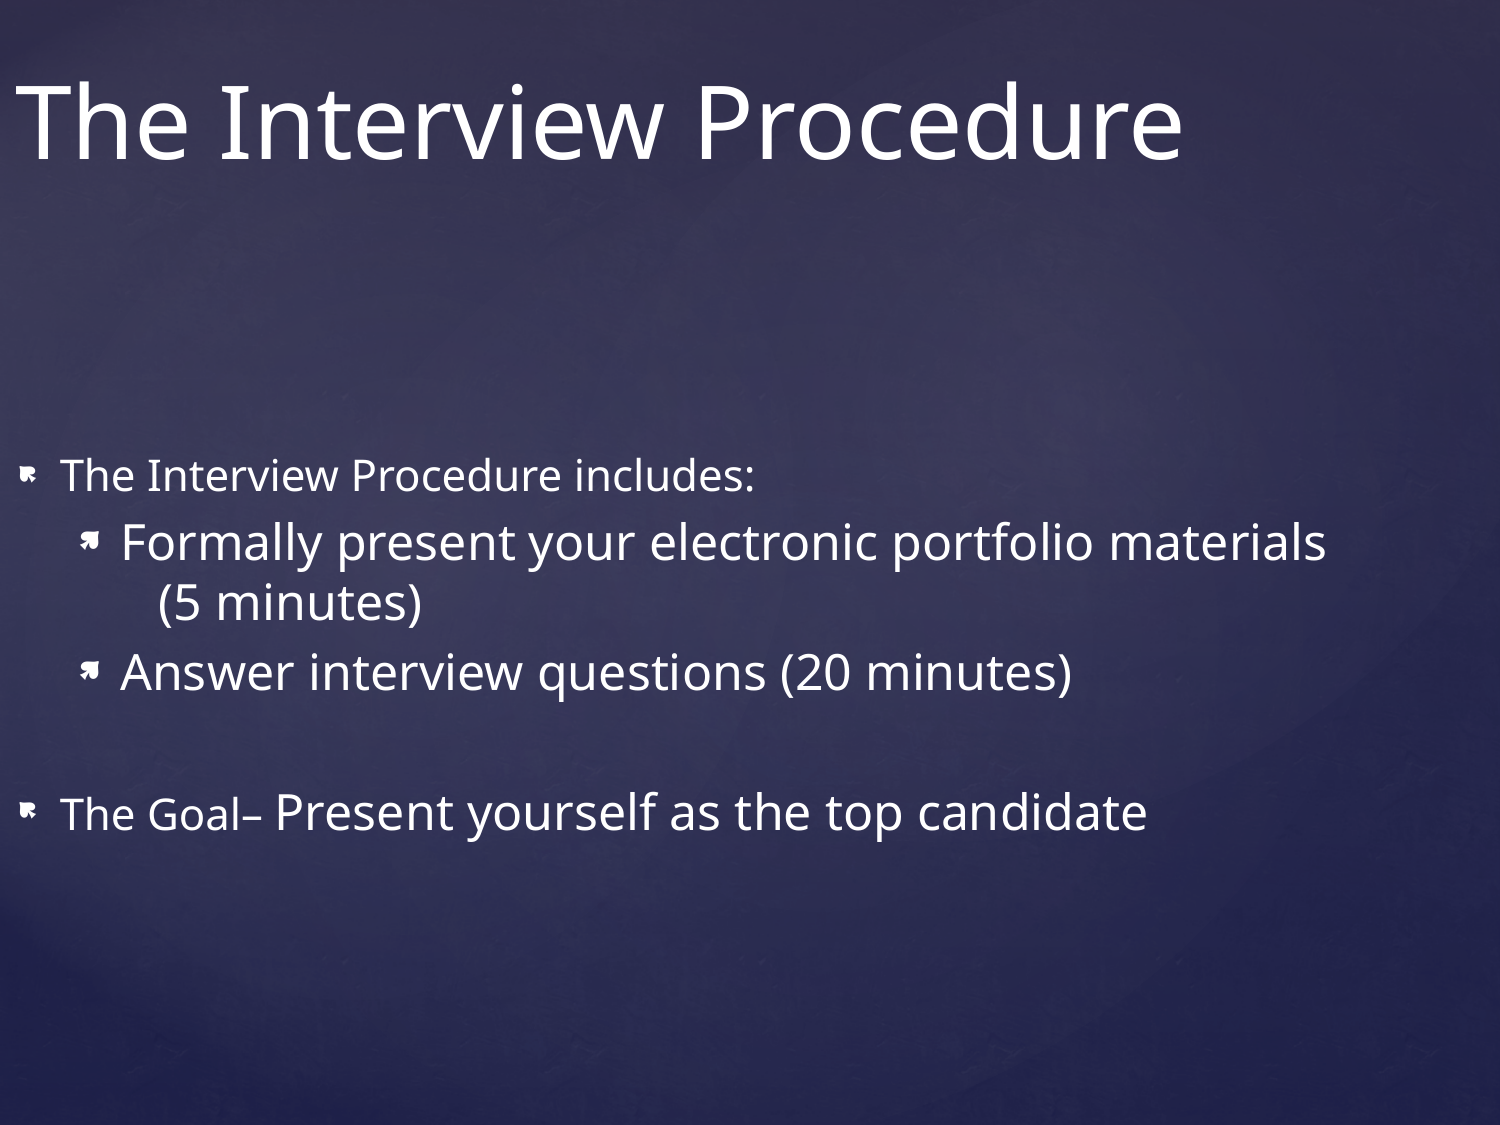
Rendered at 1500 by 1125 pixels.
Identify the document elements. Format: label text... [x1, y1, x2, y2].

title The Interview Procedure [0, 0, 1425, 188]
list The Interview Procedure includes: Formally present your electronic portfolio materials (5 minutes) Answer interview questions (20 minutes) The Goal– Present yourself as the top candidate [0, 282, 1350, 1006]
